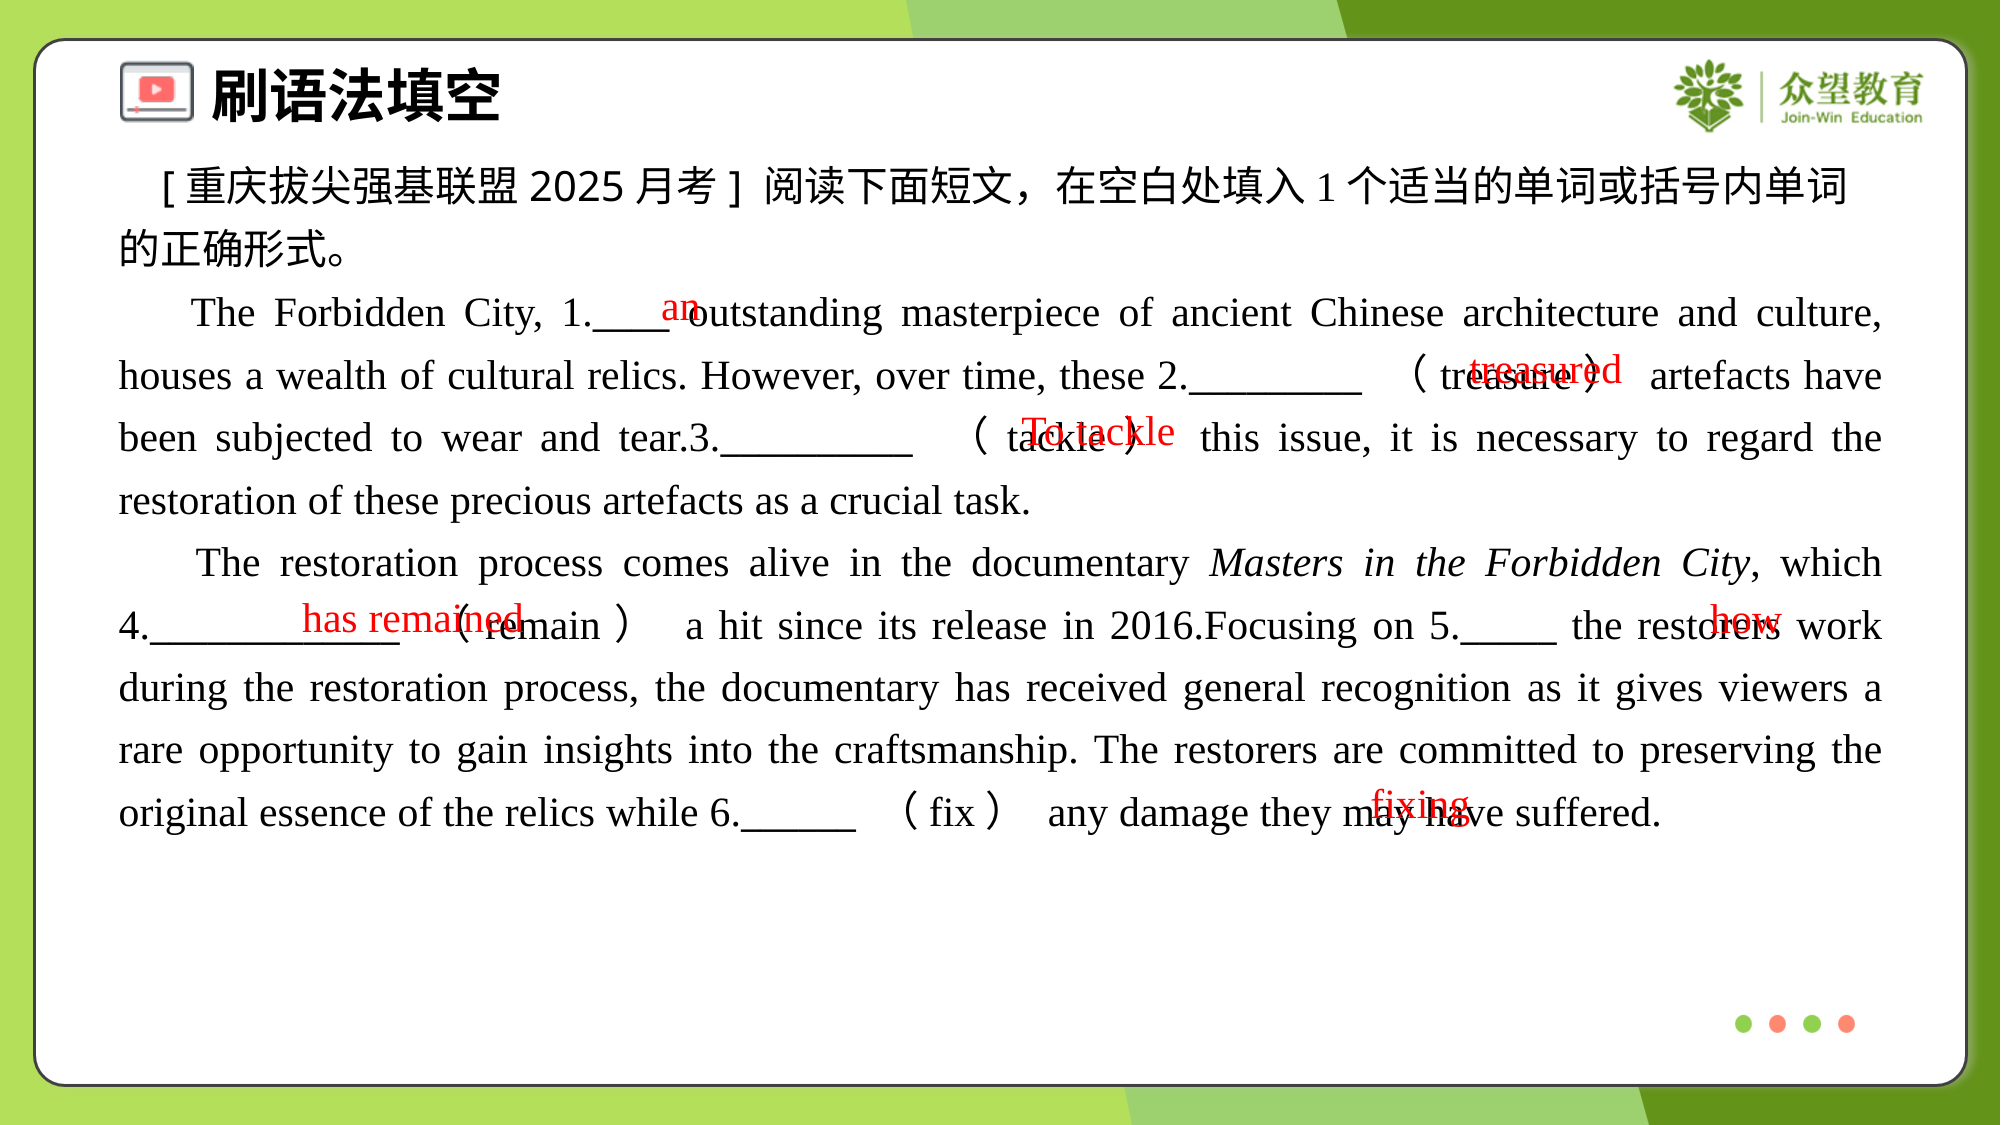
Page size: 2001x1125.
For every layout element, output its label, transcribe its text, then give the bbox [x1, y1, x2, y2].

text_box an [656, 266, 706, 324]
text_box [重庆拔尖强基联盟2025月考] 阅读下面短文，在空白处填入1个适当的单词或括号内单词的正确形式。 The Forbidden City, 1.____ outstanding masterpiece of ancient Chinese architecture and culture, houses a wealth of cultural relics. However, over time, these 2._________ （treasure） artefacts have been subjected to wear and tear.3.__________ （tackle） this issue, it is necessary to regard the restoration of these precious artefacts as a crucial task. The restoration process comes alive in the documentary Masters in the Forbidden City, which 4._____________ （remain） a hit since its release in 2016.Focusing on 5._____ the restorers work during the restoration process, the documentary has received general recognition as it gives viewers a rare opportunity to gain insights into the craftsmanship. The restorers are committed to preserving the original essence of the relics while 6.______ （fix） any damage they may have suffered. [118, 147, 1883, 898]
text_box how [1705, 578, 1787, 637]
picture [0, 0, 2000, 1125]
text_box has remained [292, 578, 534, 636]
text_box To tackle [1011, 391, 1185, 449]
text_box treasured [1465, 328, 1627, 387]
text_box fixing [1366, 764, 1475, 822]
